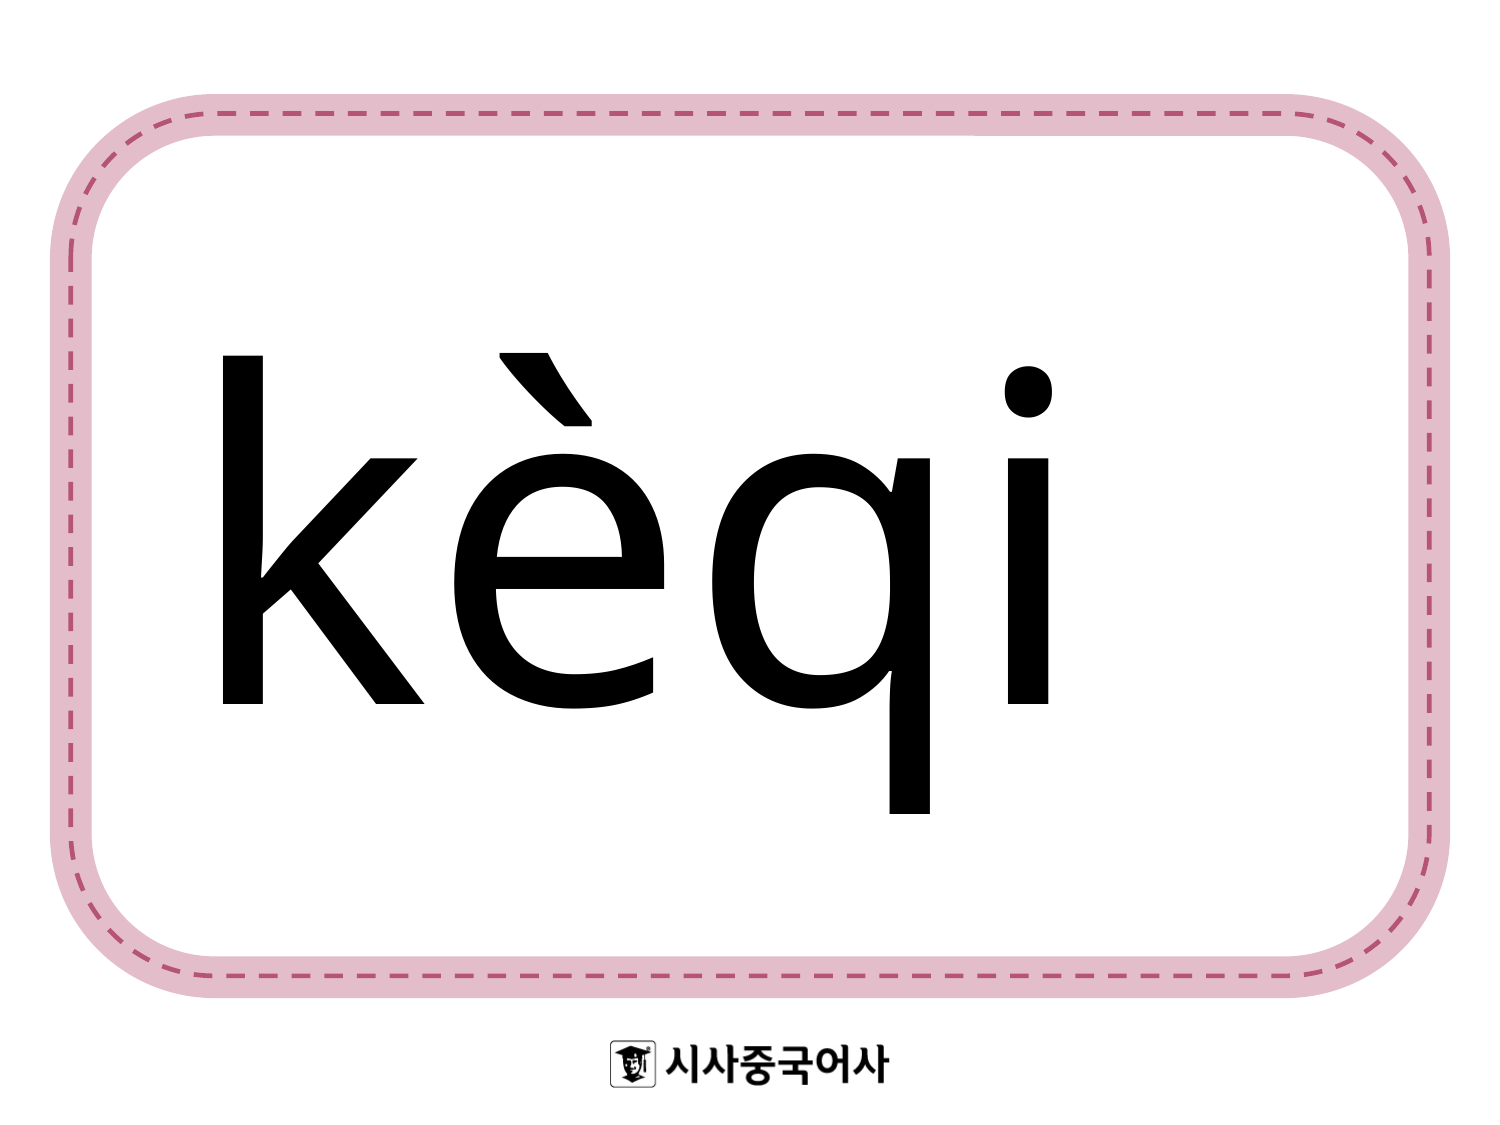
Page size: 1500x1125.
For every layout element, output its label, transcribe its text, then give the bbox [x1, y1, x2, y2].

picture [602, 1034, 898, 1094]
text_box kèqi [145, 189, 1354, 853]
